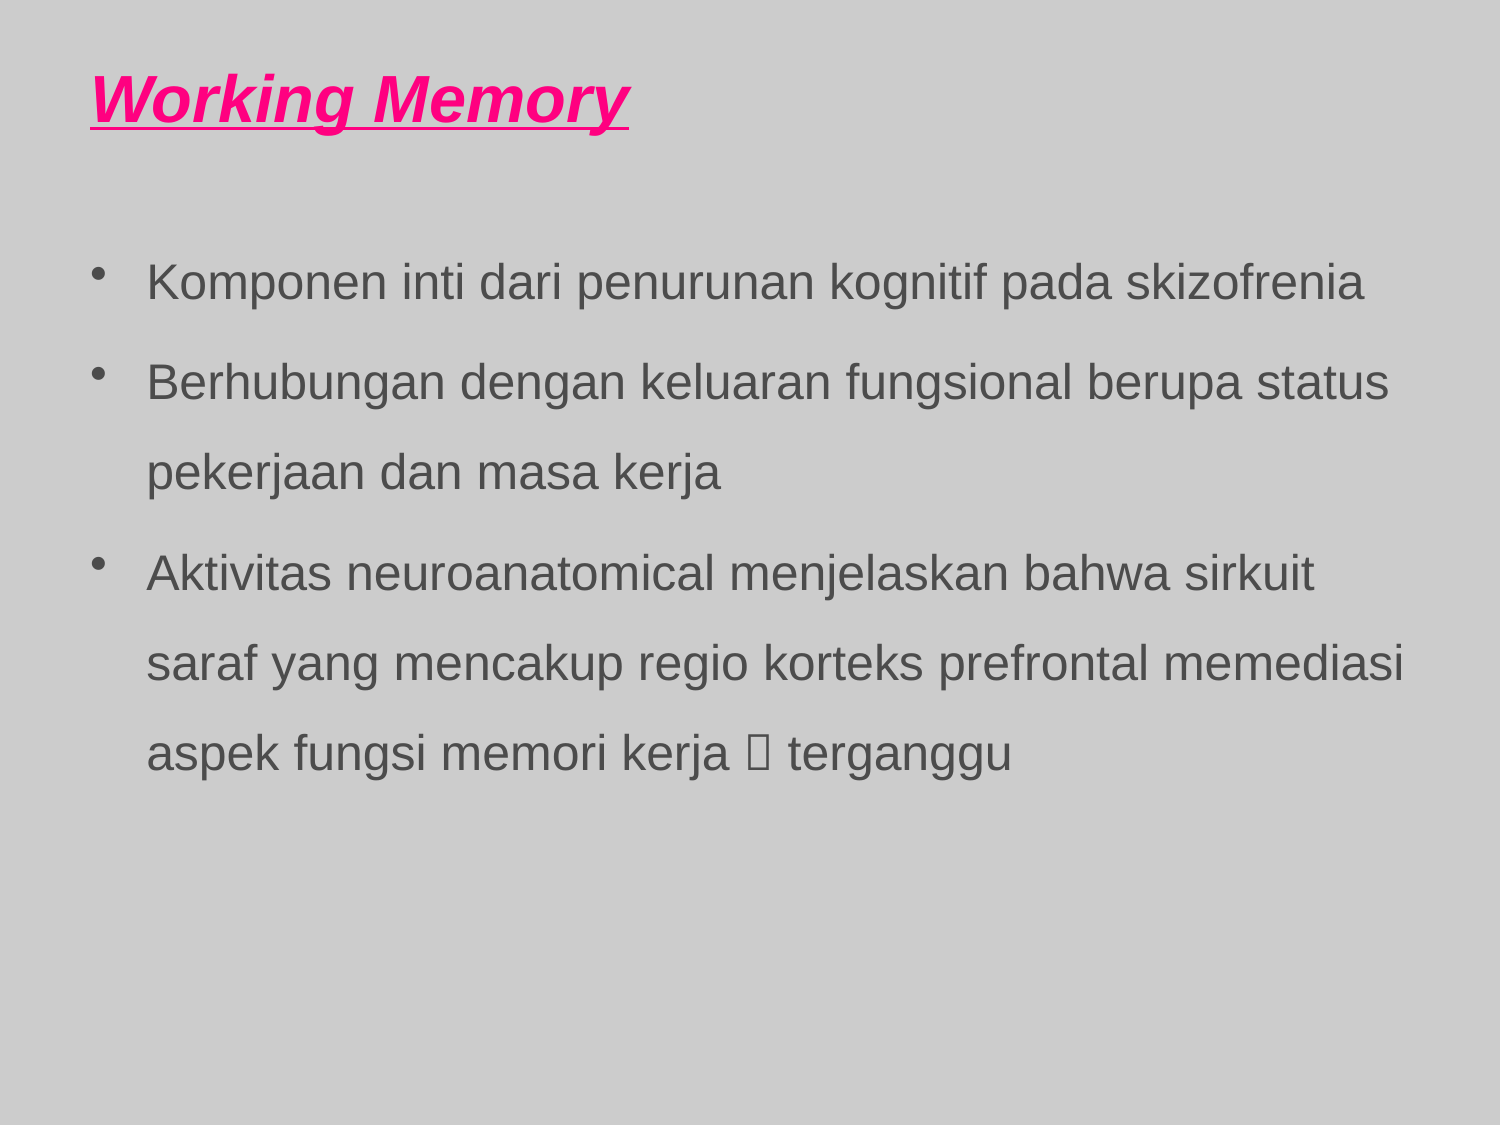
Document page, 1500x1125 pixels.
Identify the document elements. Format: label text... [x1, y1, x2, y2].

list Komponen inti dari penurunan kognitif pada skizofrenia Berhubungan dengan keluaran fungsional berupa status pekerjaan dan masa kerja Aktivitas neuroanatomical menjelaskan bahwa sirkuit saraf yang mencakup regio korteks prefrontal memediasi aspek fungsi memori kerja  terganggu [74, 212, 1426, 976]
title Working Memory [74, 37, 1426, 156]
